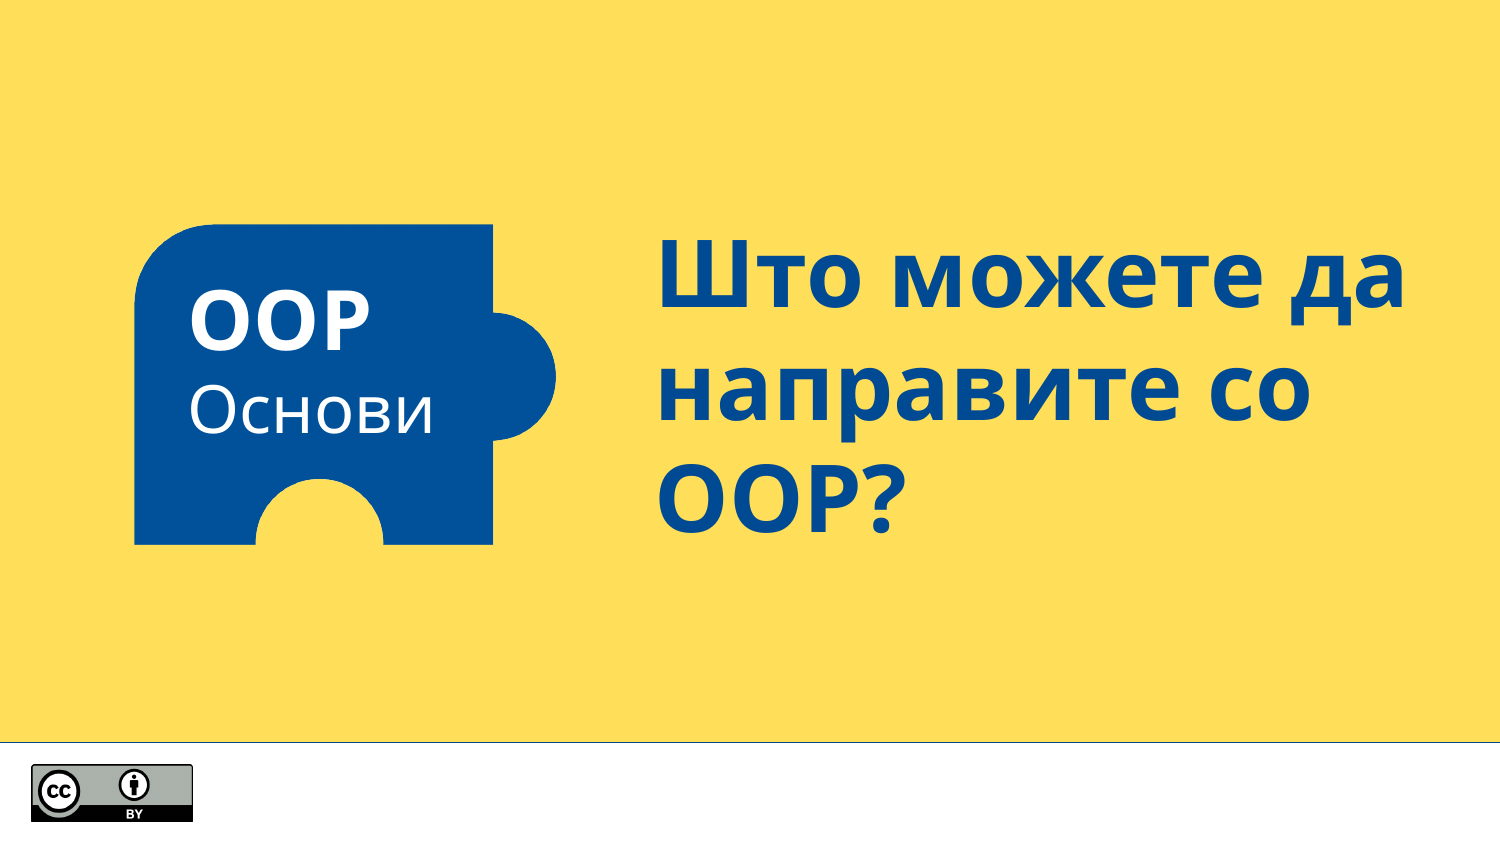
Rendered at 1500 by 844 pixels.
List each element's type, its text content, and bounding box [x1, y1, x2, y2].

text_box [0, 750, 1500, 844]
picture [31, 764, 193, 822]
picture [133, 224, 556, 545]
text_box ООР Основи [560, 252, 819, 463]
text_box Што можете да направите со OOP? [639, 199, 1427, 567]
